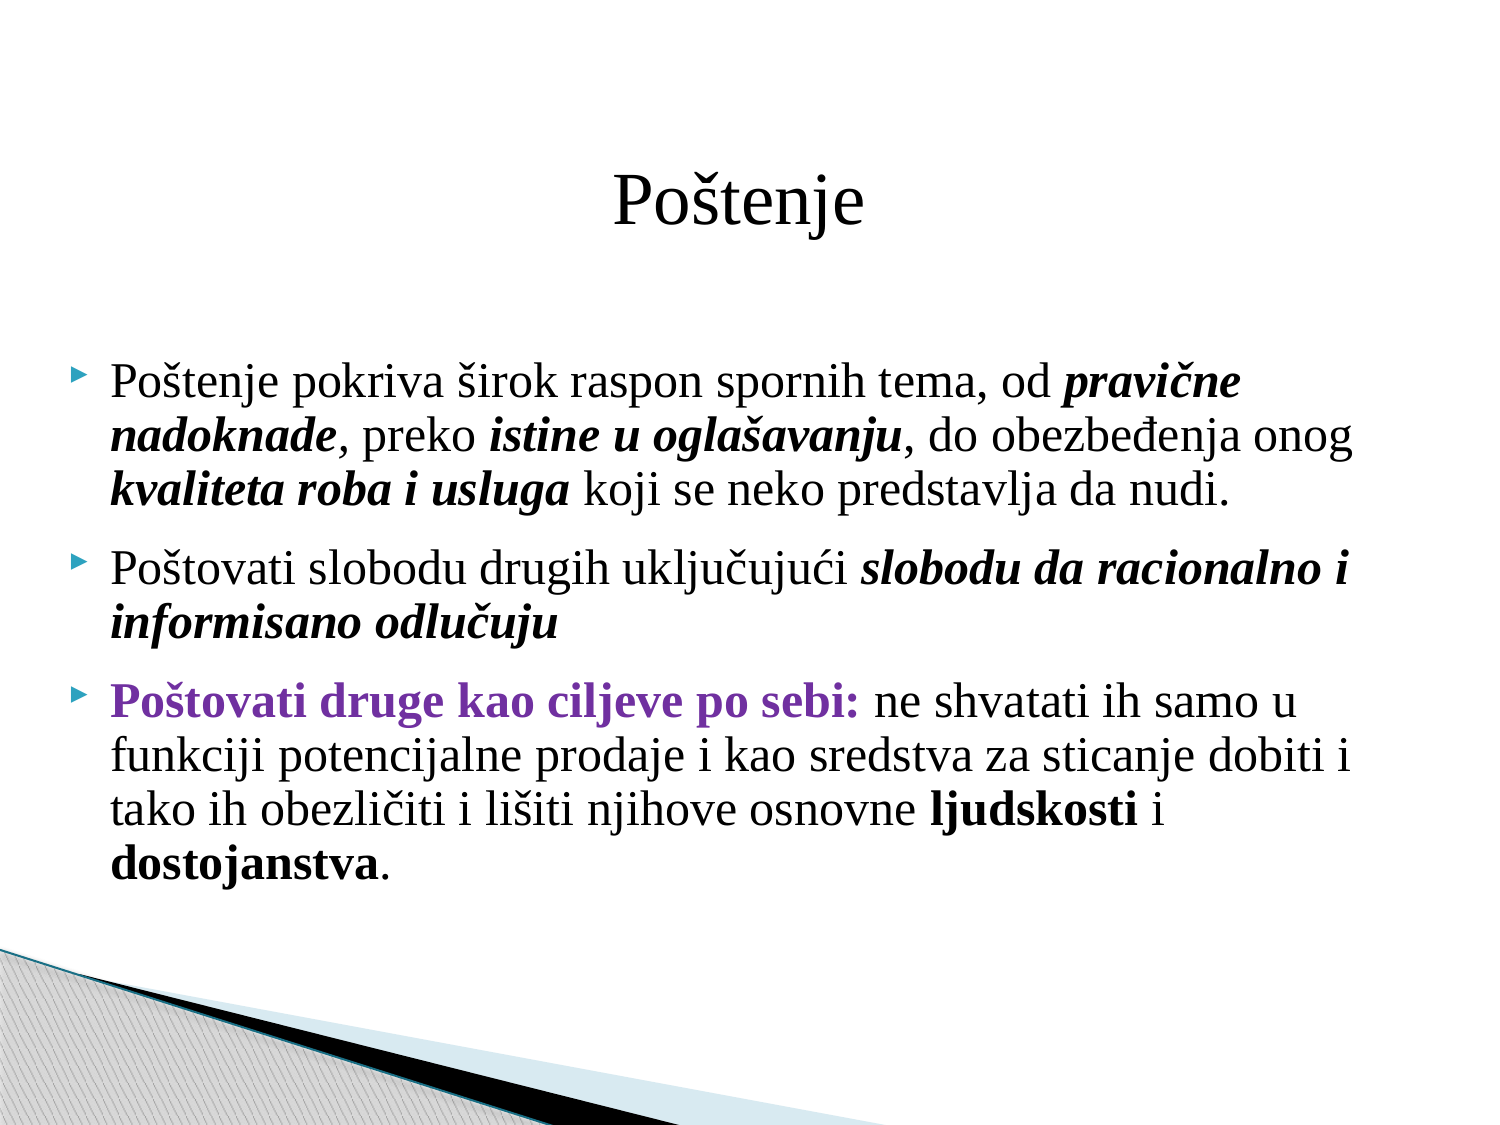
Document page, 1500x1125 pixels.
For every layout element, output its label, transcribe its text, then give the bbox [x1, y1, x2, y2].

list Poštenje Poštenje pokriva širok raspon spornih tema, od pravične nadoknade, preko istine u oglašavanju, do obezbeđenja onog kvaliteta roba i usluga koji se neko predstavlja da nudi. Poštovati slobodu drugih uključujući slobodu da racionalno i informisano odlučuju Poštovati druge kao ciljeve po sebi: ne shvatati ih samo u funkciji potencijalne prodaje i kao sredstva za sticanje dobiti i tako ih obezličiti i lišiti njihove osnovne ljudskosti i dostojanstva. [34, 46, 1426, 1079]
